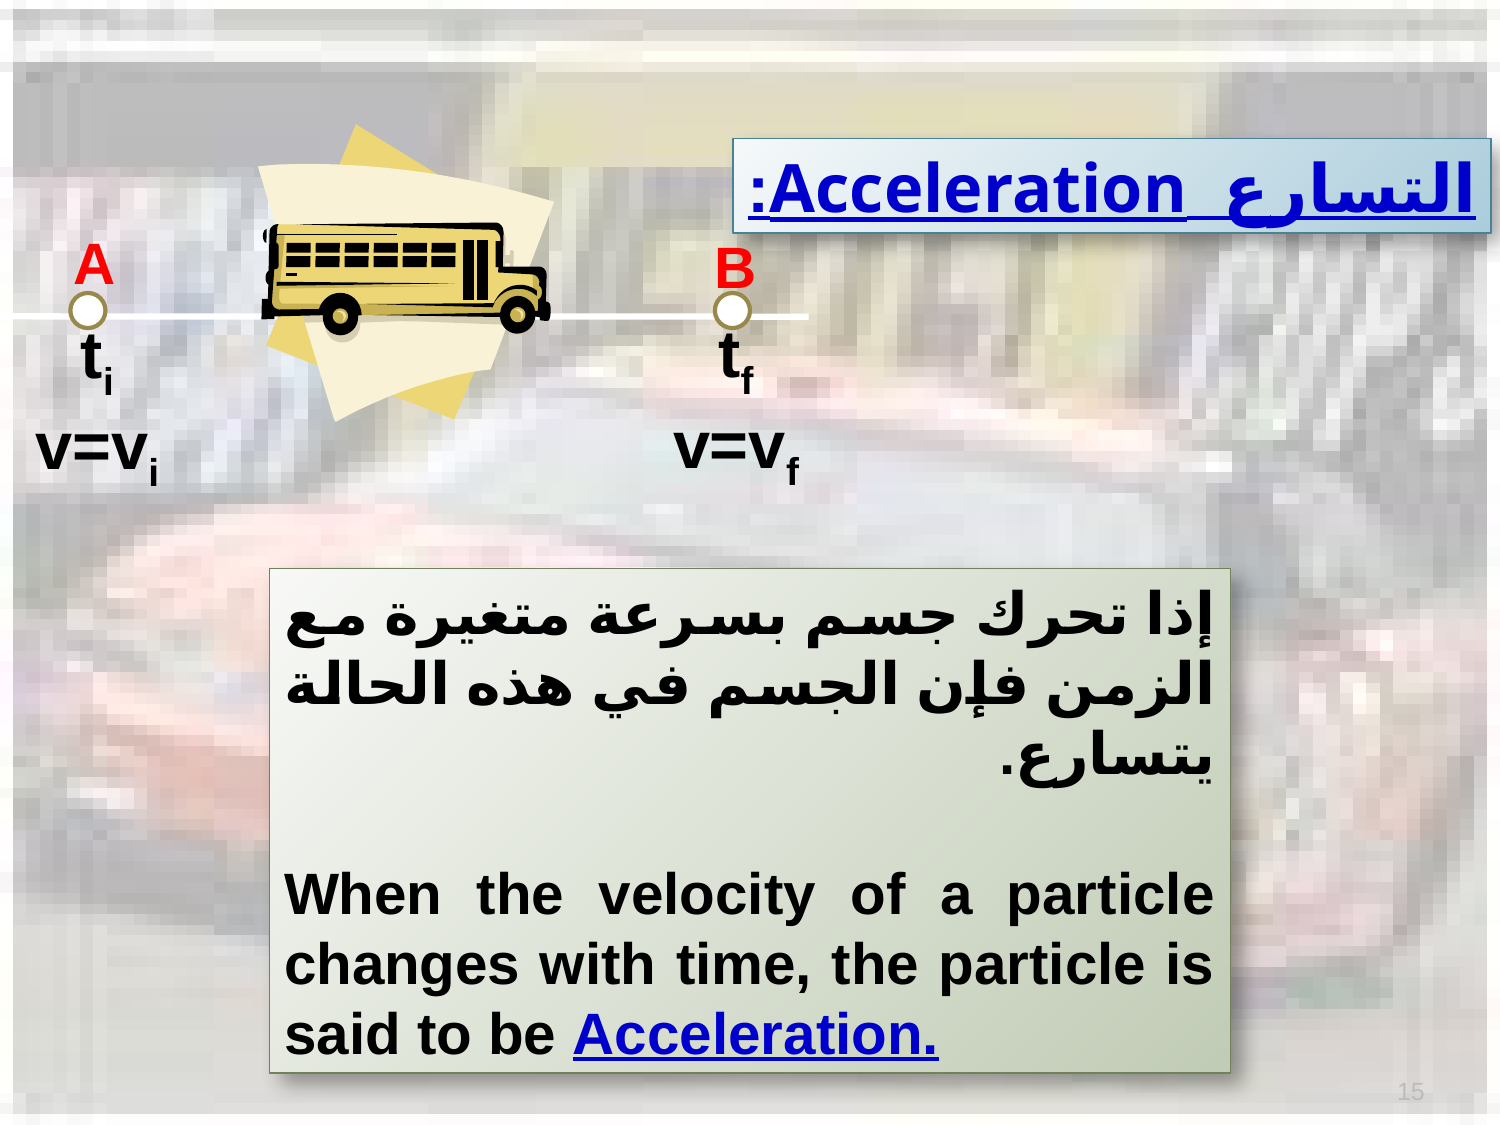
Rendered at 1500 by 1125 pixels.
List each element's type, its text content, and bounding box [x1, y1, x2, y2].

text_box A [58, 218, 130, 304]
text_box B [700, 222, 772, 303]
text_box ti v=vi [20, 304, 174, 316]
slide_number 15 [1299, 1052, 1425, 1113]
text_box tf v=vf [658, 303, 814, 501]
picture [0, 0, 1500, 1125]
text_box ti v=vi [20, 317, 174, 502]
text_box التسارع Acceleration: [732, 138, 1492, 234]
text_box إذا تحرك جسم بسرعة متغيرة مع الزمن فإن الجسم في هذه الحالة يتسارع. When the velocity of a particle changes with time, the particle is said to be Acceleration. [269, 568, 1231, 1074]
